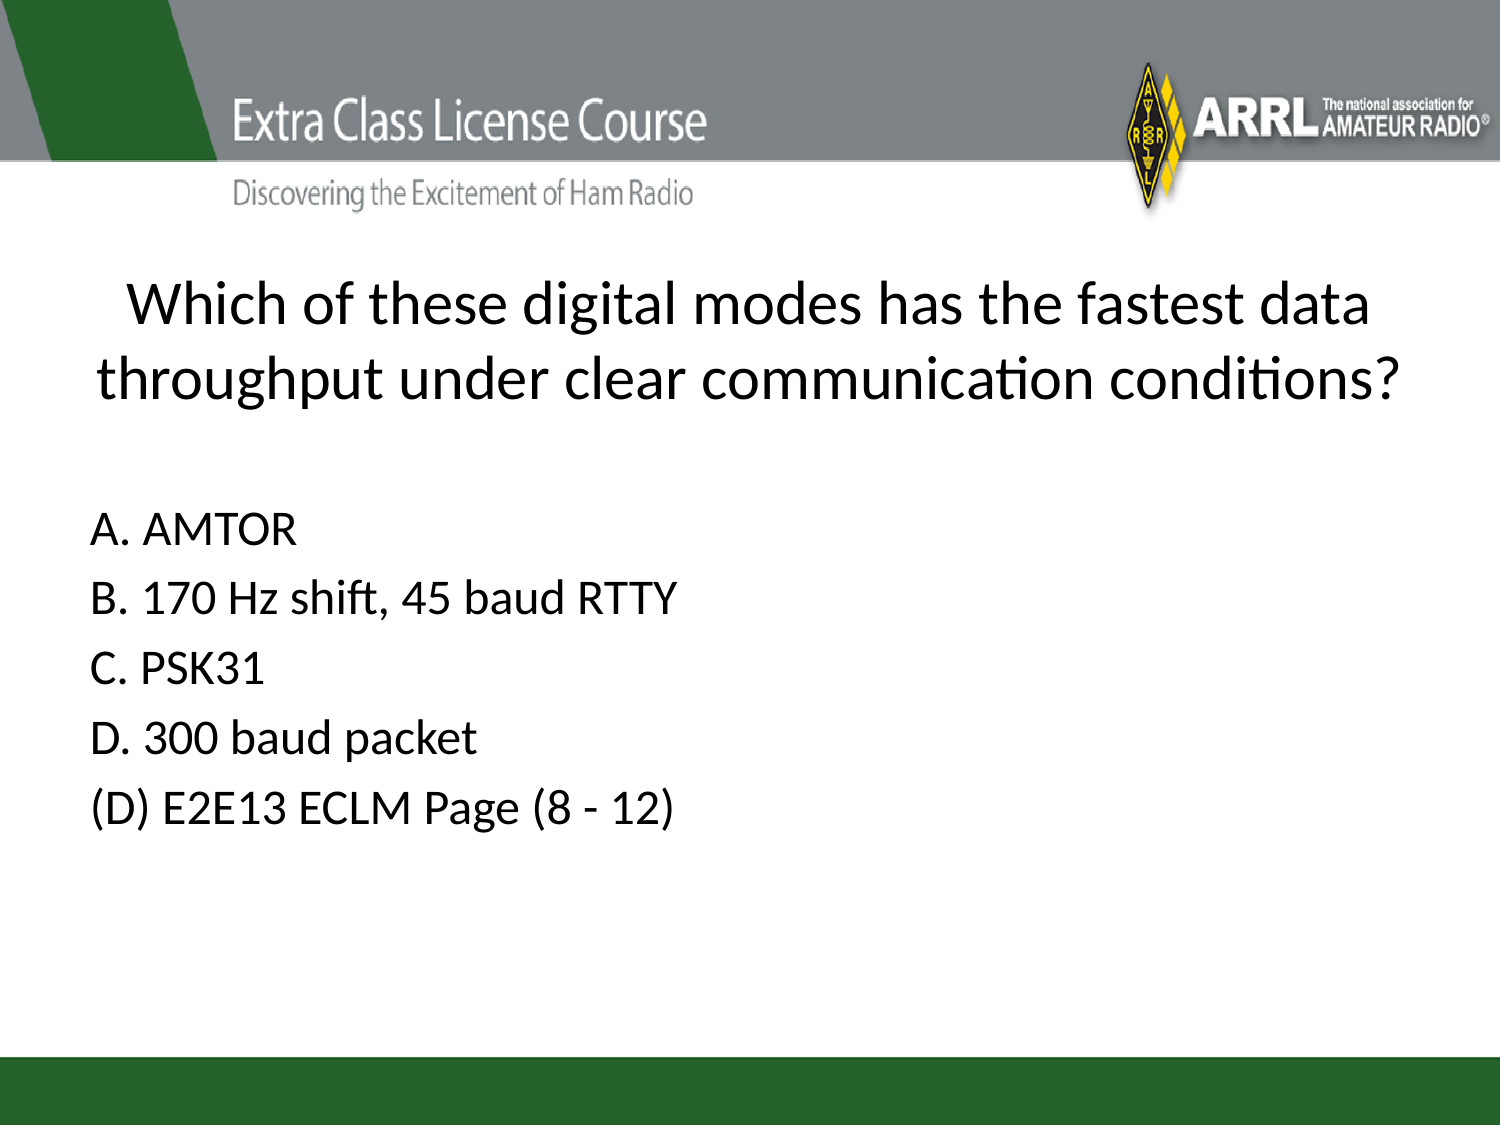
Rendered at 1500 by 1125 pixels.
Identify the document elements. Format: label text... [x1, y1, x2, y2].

list A. AMTOR B. 170 Hz shift, 45 baud RTTY C. PSK31 D. 300 baud packet (D) E2E13 ECLM Page (8 - 12) [75, 487, 1425, 1005]
picture [0, 0, 1500, 1125]
title Which of these digital modes has the fastest data throughput under clear communication conditions? [75, 254, 1425, 435]
